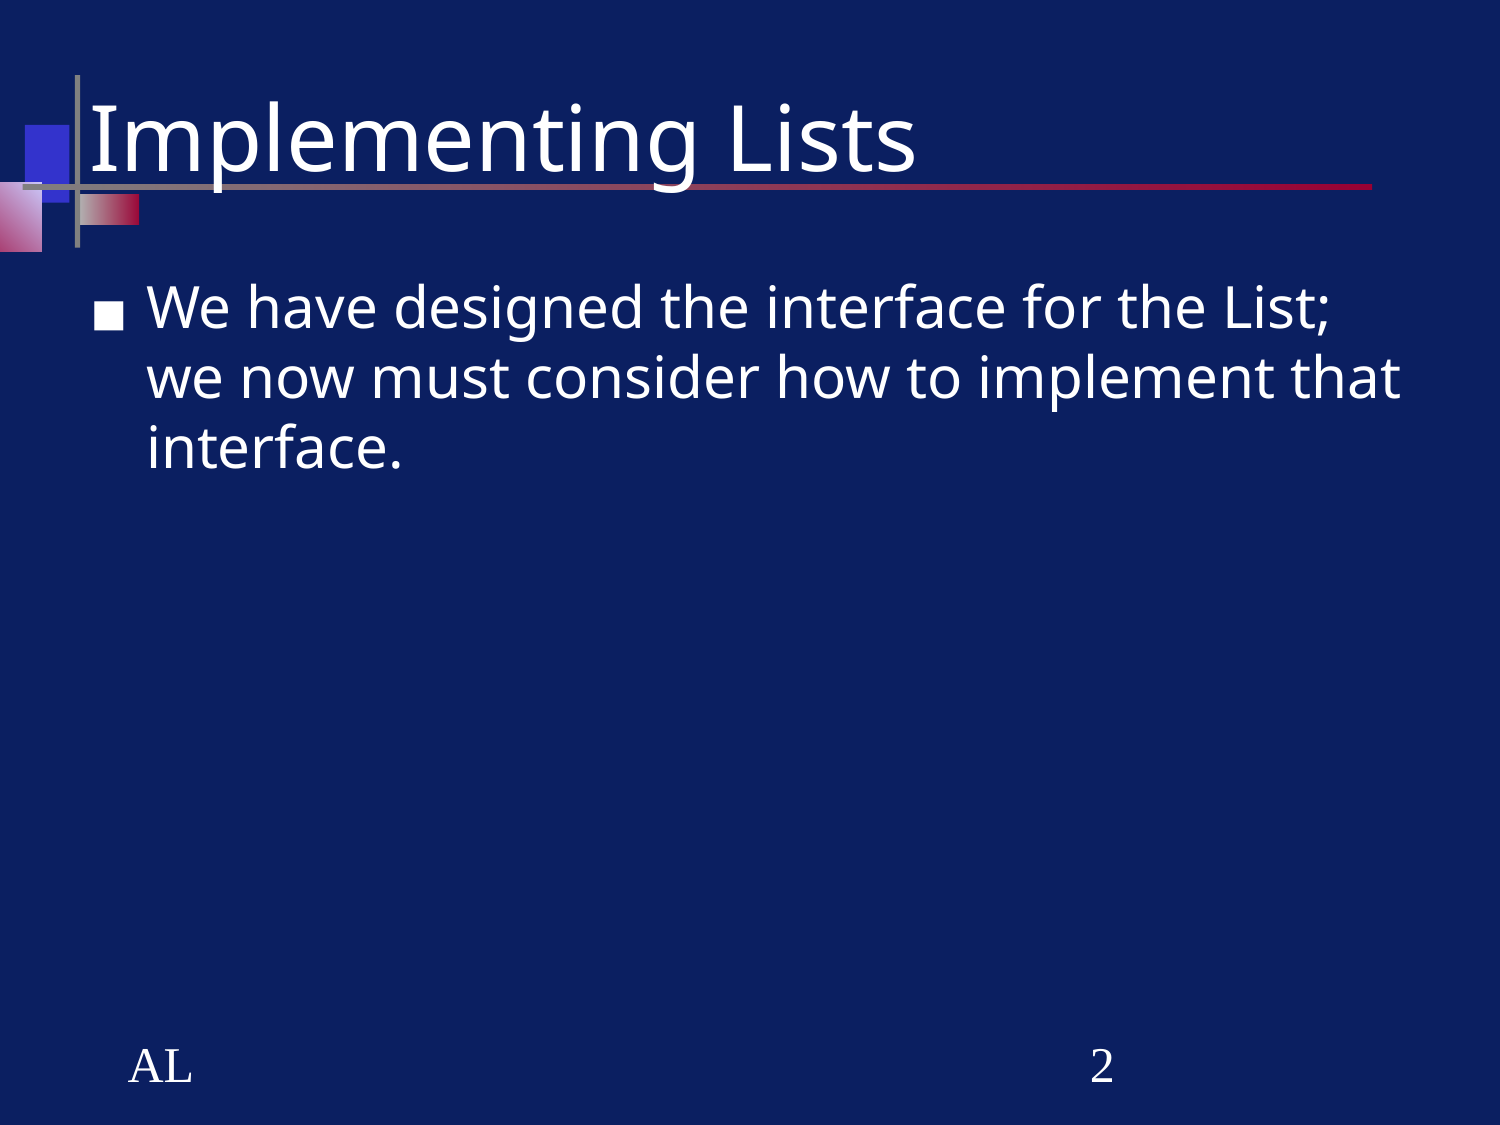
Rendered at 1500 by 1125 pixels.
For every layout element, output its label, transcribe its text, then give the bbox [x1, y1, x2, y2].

slide_number ‹#› [1074, 1025, 1388, 1100]
list We have designed the interface for the List; we now must consider how to implement that interface. [74, 262, 1425, 700]
title Implementing Lists [74, 59, 1425, 210]
slide_number AL [112, 1025, 425, 1100]
